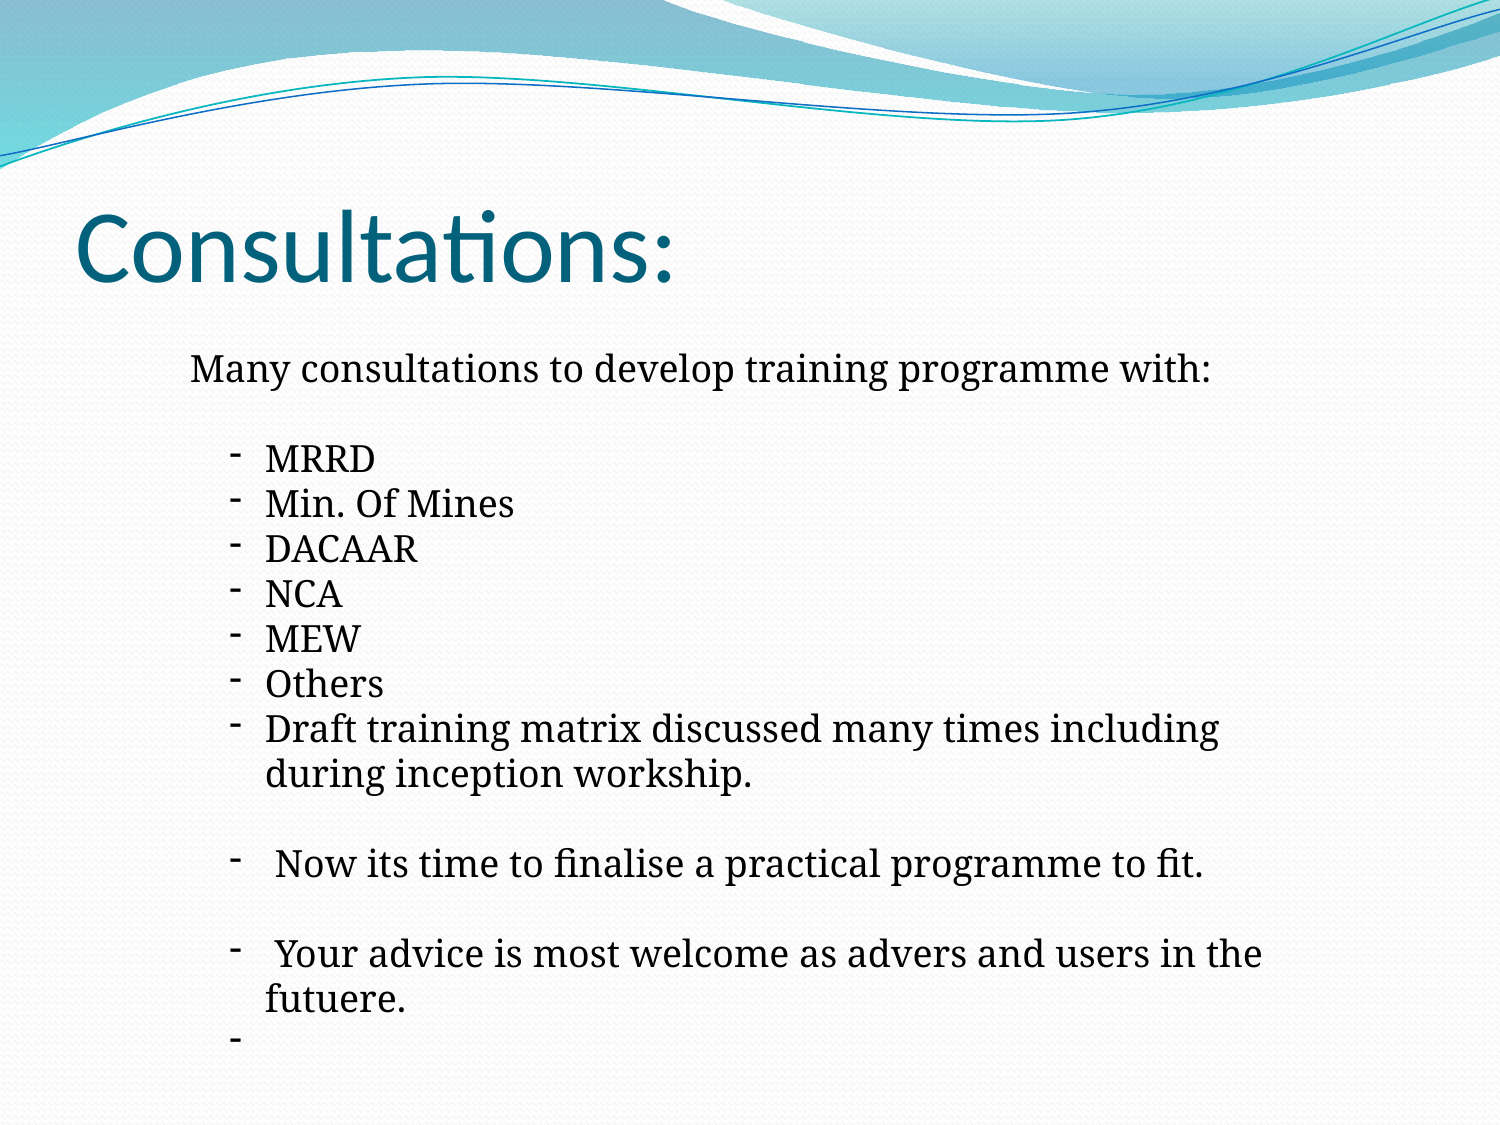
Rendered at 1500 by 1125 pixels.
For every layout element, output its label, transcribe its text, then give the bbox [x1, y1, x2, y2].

text_box Many consultations to develop training programme with: MRRD Min. Of Mines DACAAR NCA MEW Others Draft training matrix discussed many times including during inception workship. Now its time to finalise a practical programme to fit. Your advice is most welcome as advers and users in the futuere. [174, 337, 1325, 1073]
title Consultations: [75, 115, 1438, 303]
